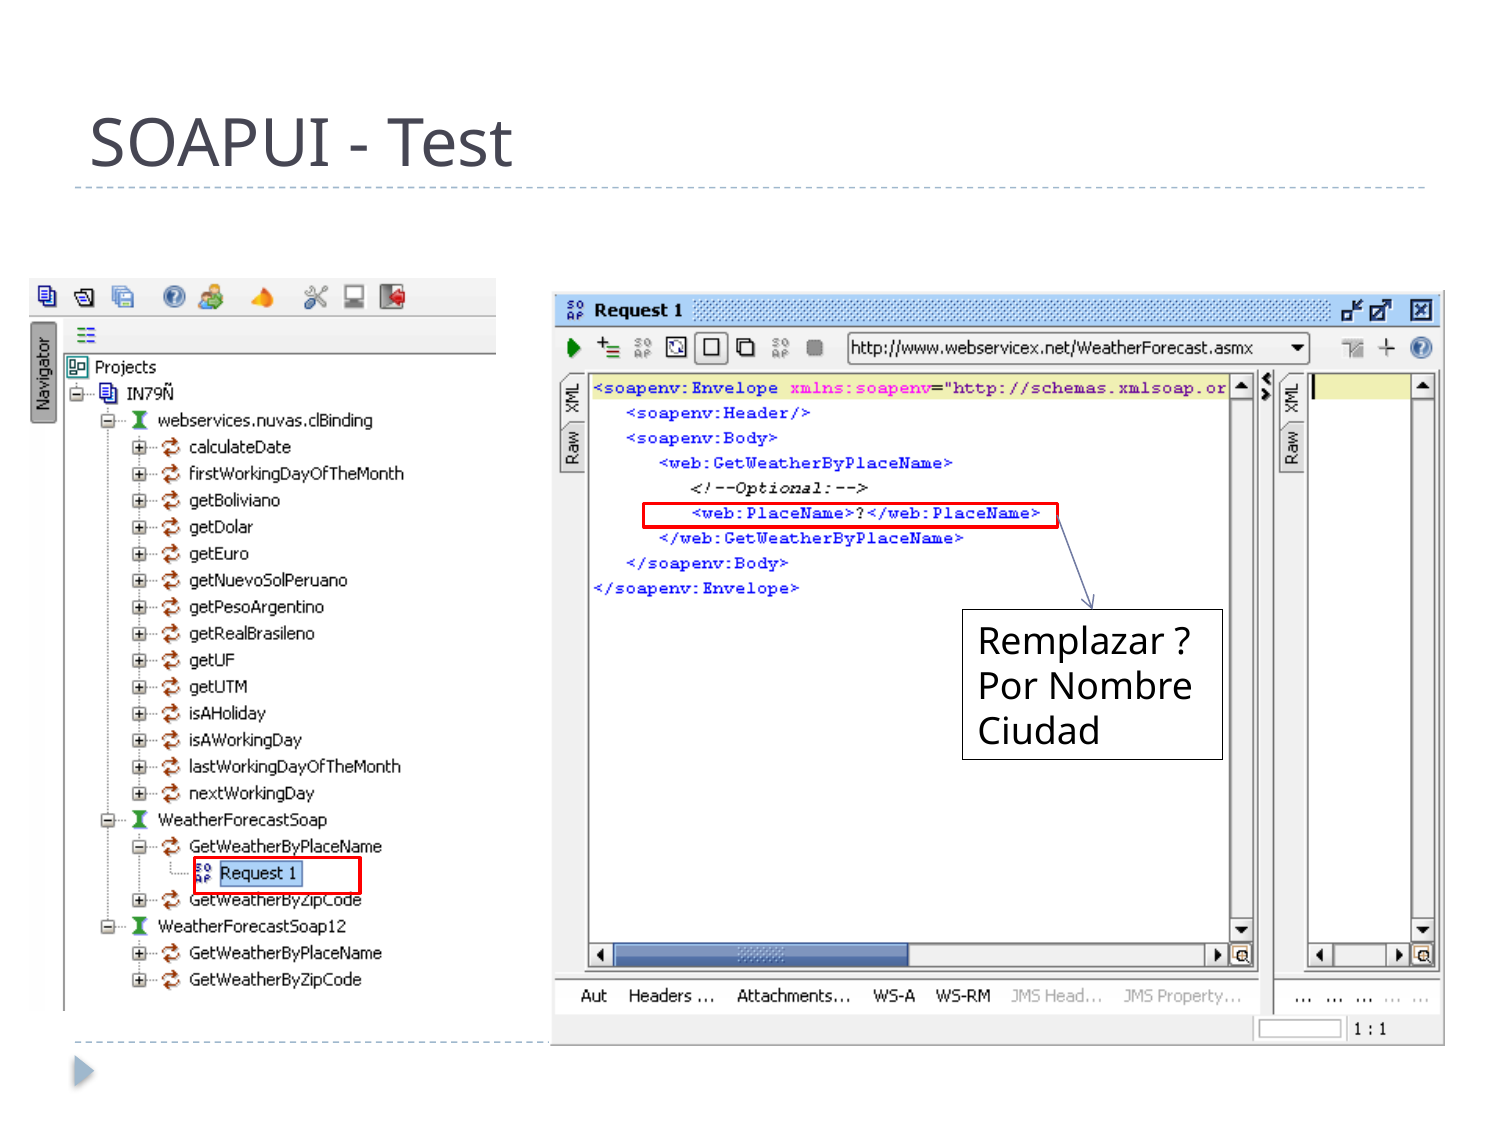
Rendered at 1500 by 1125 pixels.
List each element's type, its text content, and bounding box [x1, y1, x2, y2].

title SOAPUI - Test [75, 24, 1425, 188]
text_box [1056, 514, 1093, 610]
picture [548, 290, 1445, 1046]
picture [29, 278, 496, 1011]
